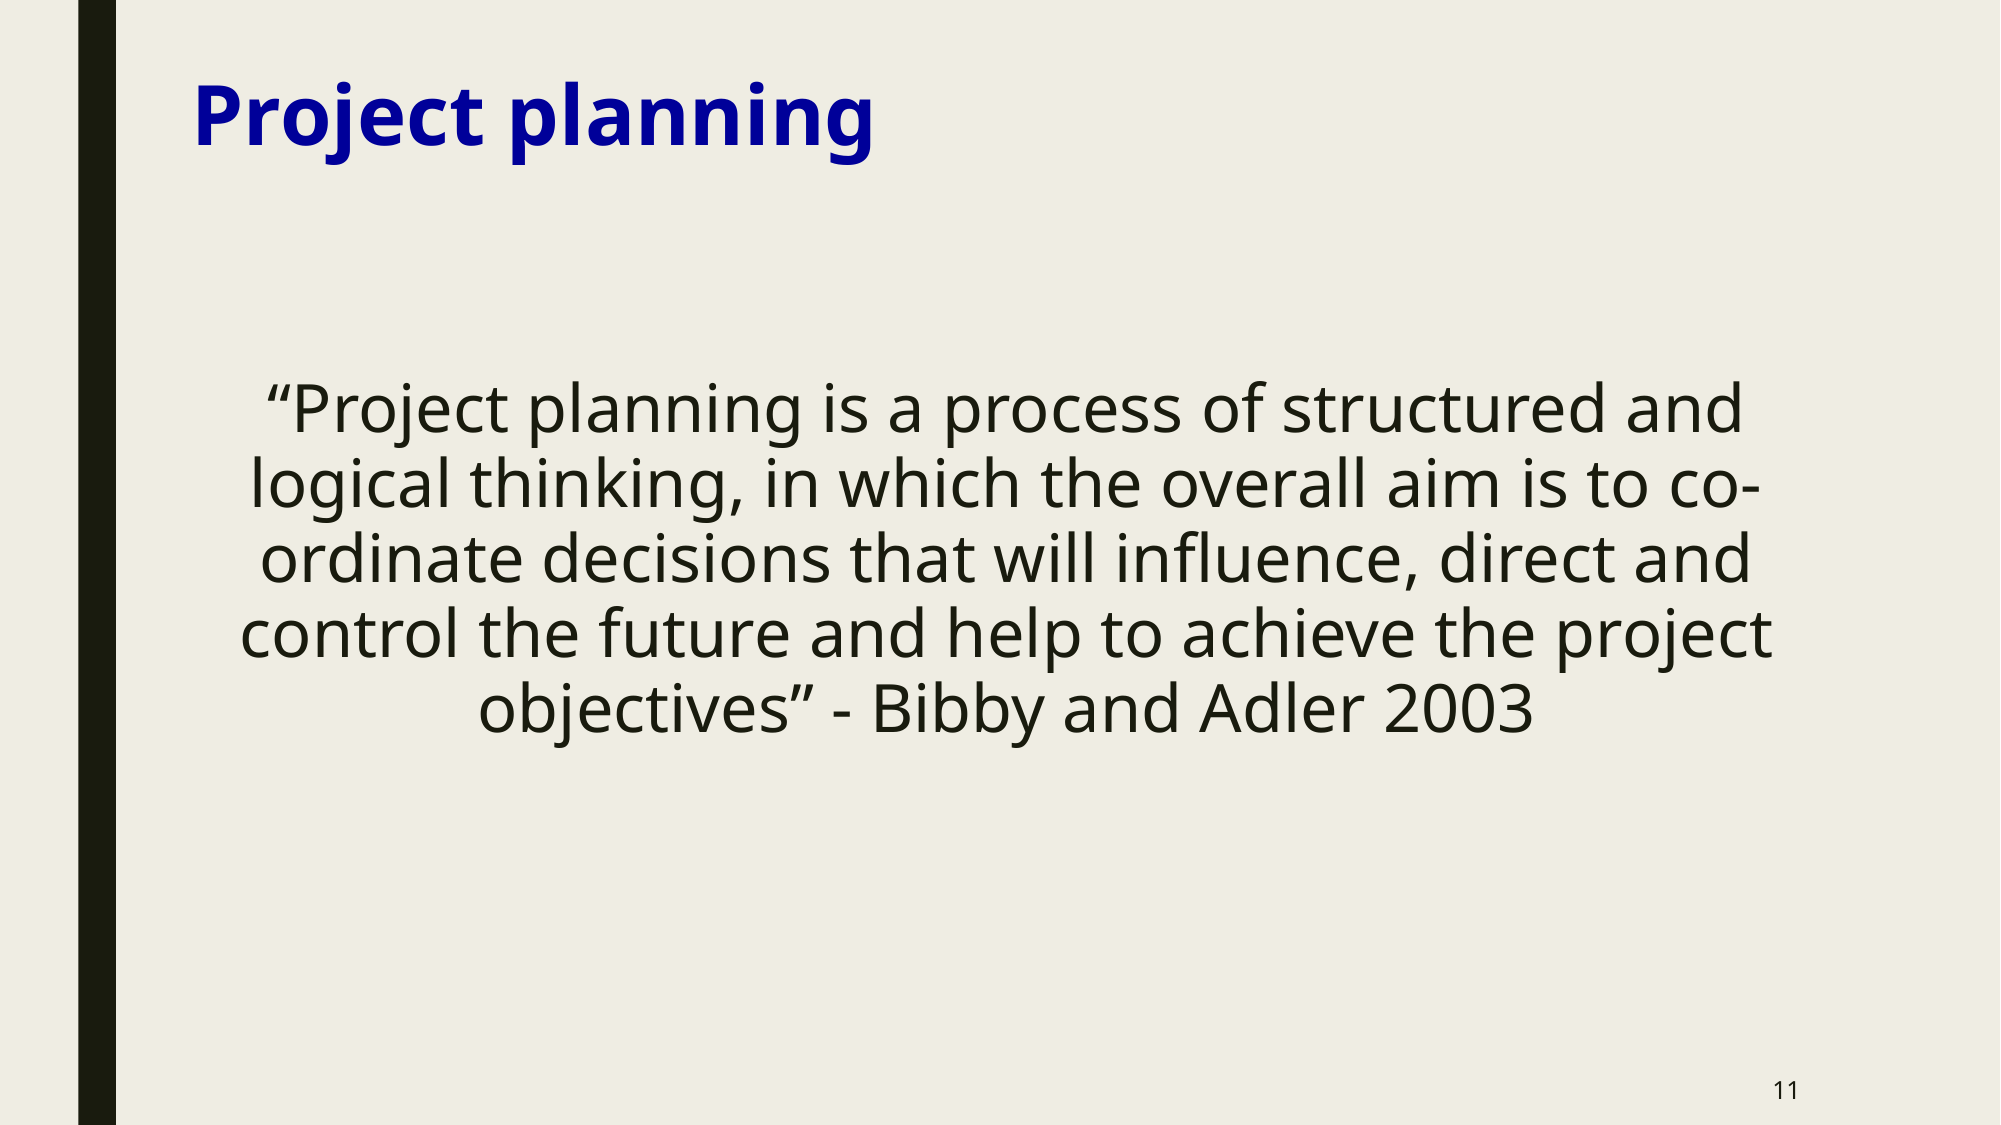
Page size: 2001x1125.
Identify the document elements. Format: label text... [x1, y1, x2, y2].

text_box Project planning [176, 67, 1839, 234]
text_box “Project planning is a process of structured and logical thinking, in which the overall aim is to co-ordinate decisions that will influence, direct and control the future and help to achieve the project objectives” - Bibby and Adler 2003 [176, 364, 1839, 750]
slide_number 11 [1553, 1058, 1816, 1125]
